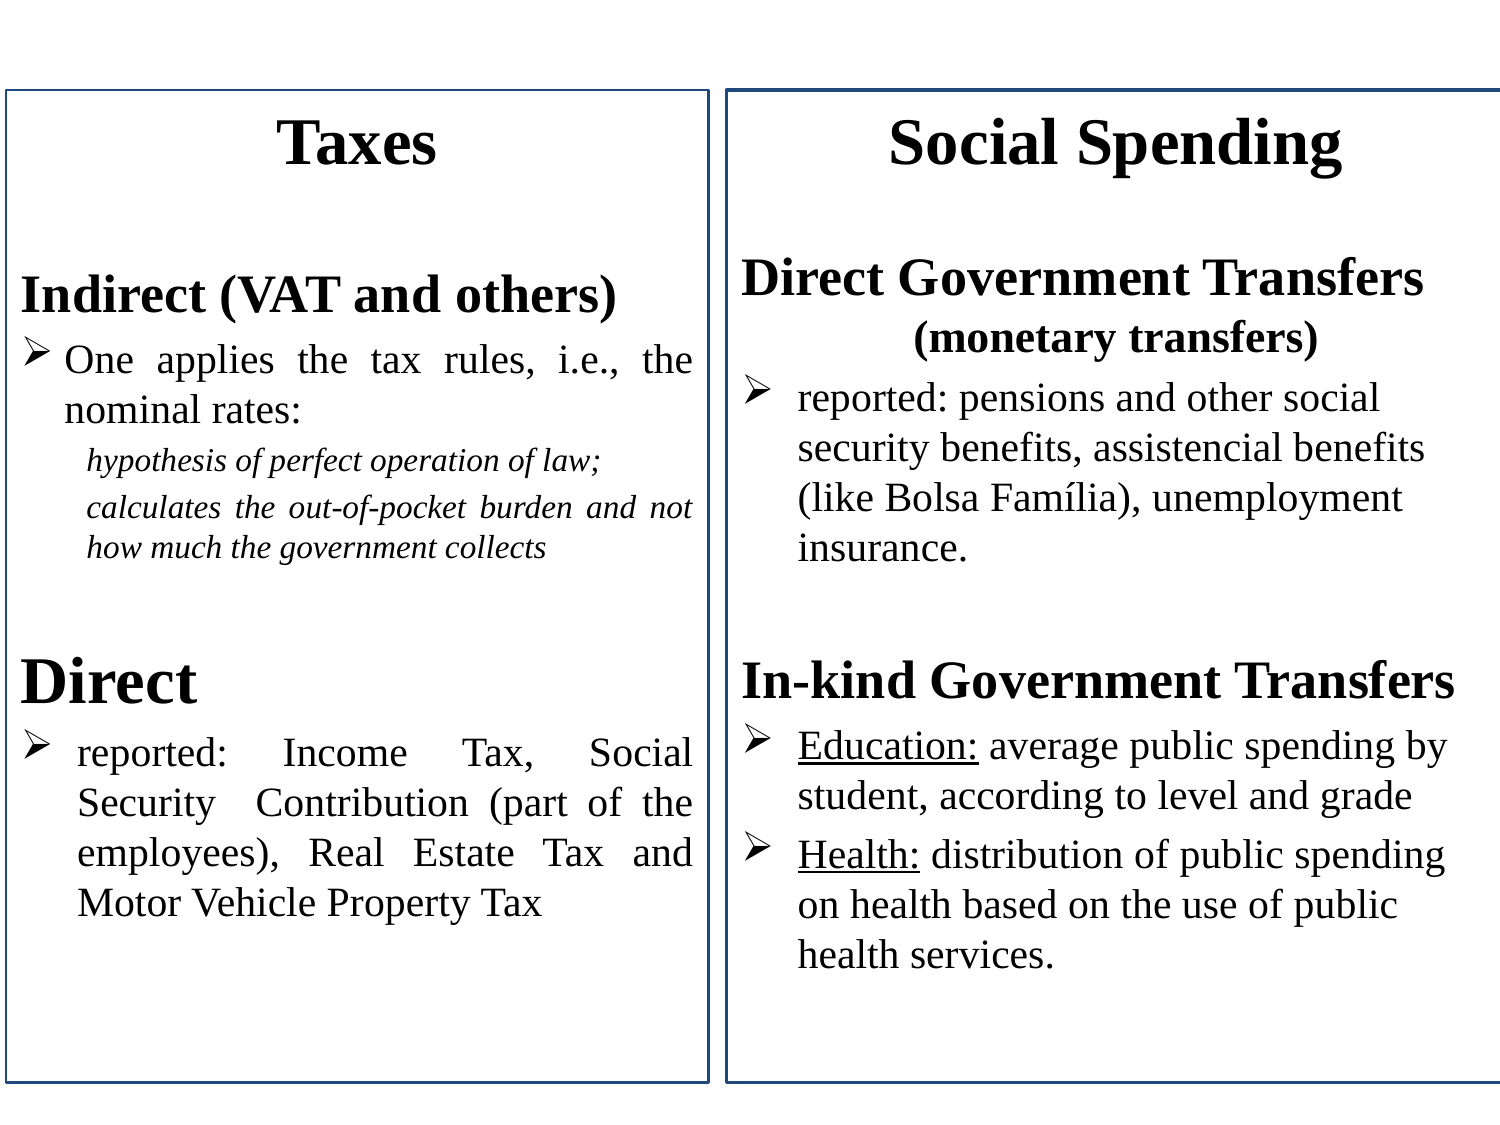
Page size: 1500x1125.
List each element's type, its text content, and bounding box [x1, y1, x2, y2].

list Taxes Indirect (VAT and others) One applies the tax rules, i.e., the nominal rates: hypothesis of perfect operation of law; calculates the out-of-pocket burden and not how much the government collects Direct reported: Income Tax, Social Security Contribution (part of the employees), Real Estate Tax and Motor Vehicle Property Tax [5, 90, 709, 1083]
list Social Spending Direct Government Transfers (monetary transfers) reported: pensions and other social security benefits, assistencial benefits (like Bolsa Família), unemployment insurance. In-kind Government Transfers Education: average public spending by student, according to level and grade Health: distribution of public spending on health based on the use of public health services. [726, 90, 1500, 1083]
